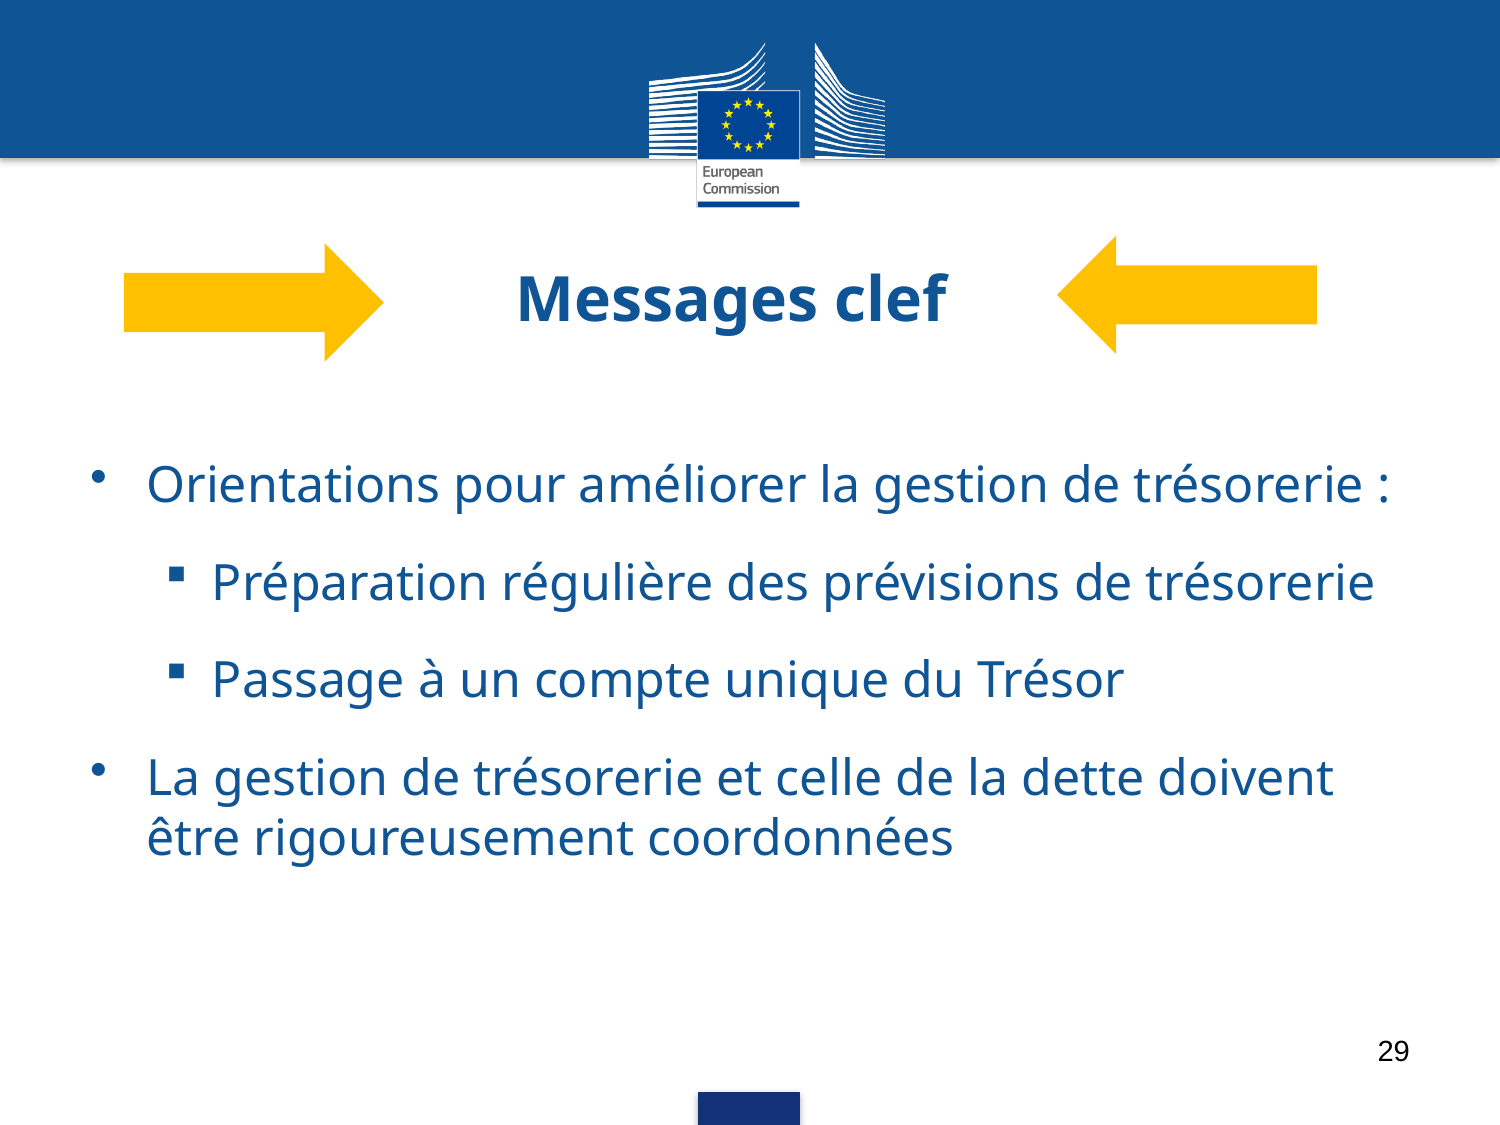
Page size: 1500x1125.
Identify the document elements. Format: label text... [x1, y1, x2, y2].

text_box [1057, 235, 1317, 354]
slide_number 29 [1074, 1024, 1426, 1103]
text_box [123, 243, 384, 362]
list Orientations pour améliorer la gestion de trésorerie : Préparation régulière des prévisions de trésorerie Passage à un compte unique du Trésor La gestion de trésorerie et celle de la dette doivent être rigoureusement coordonnées [74, 445, 1426, 988]
picture [649, 42, 885, 208]
title Messages clef [64, 219, 1416, 374]
